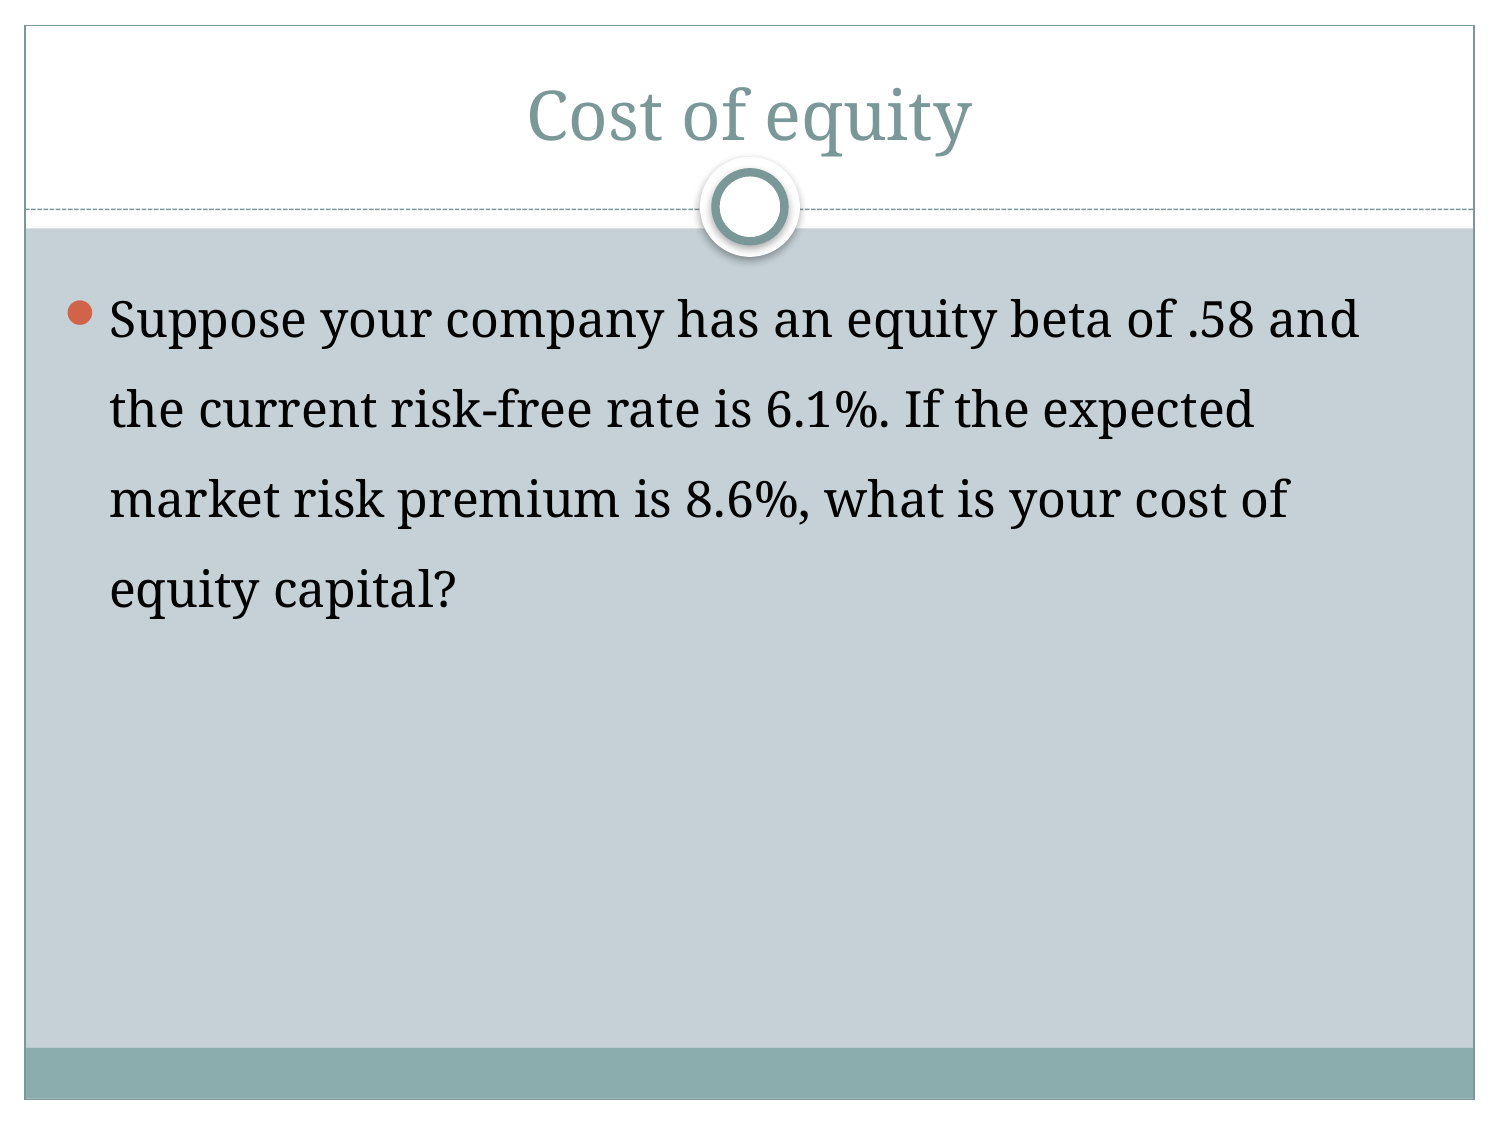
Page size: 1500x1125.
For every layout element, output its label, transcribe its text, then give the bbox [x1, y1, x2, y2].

list Suppose your company has an equity beta of .58 and the current risk-free rate is 6.1%. If the expected market risk premium is 8.6%, what is your cost of equity capital? [49, 250, 1445, 1001]
title Cost of equity [49, 37, 1450, 162]
